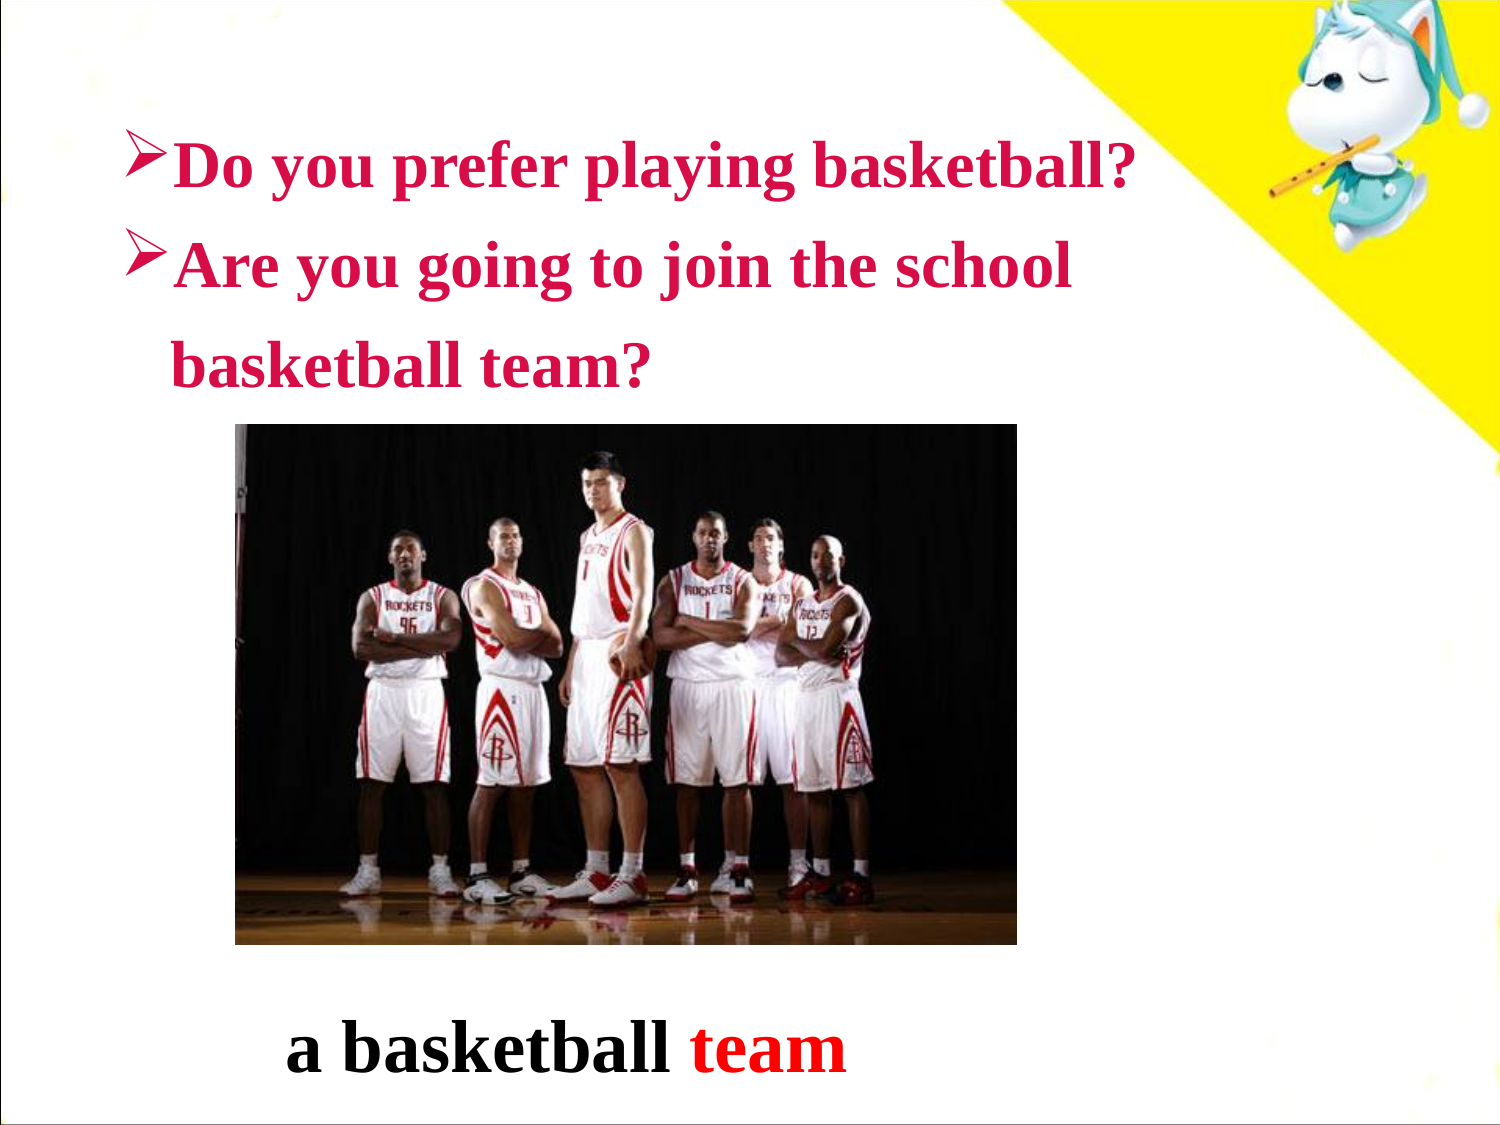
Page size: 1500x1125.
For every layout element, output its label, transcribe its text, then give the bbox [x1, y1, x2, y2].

text_box a basketball team [270, 967, 1027, 1096]
picture [0, 0, 1500, 1125]
text_box Do you prefer playing basketball? Are you going to join the school basketball team? [105, 93, 1411, 409]
